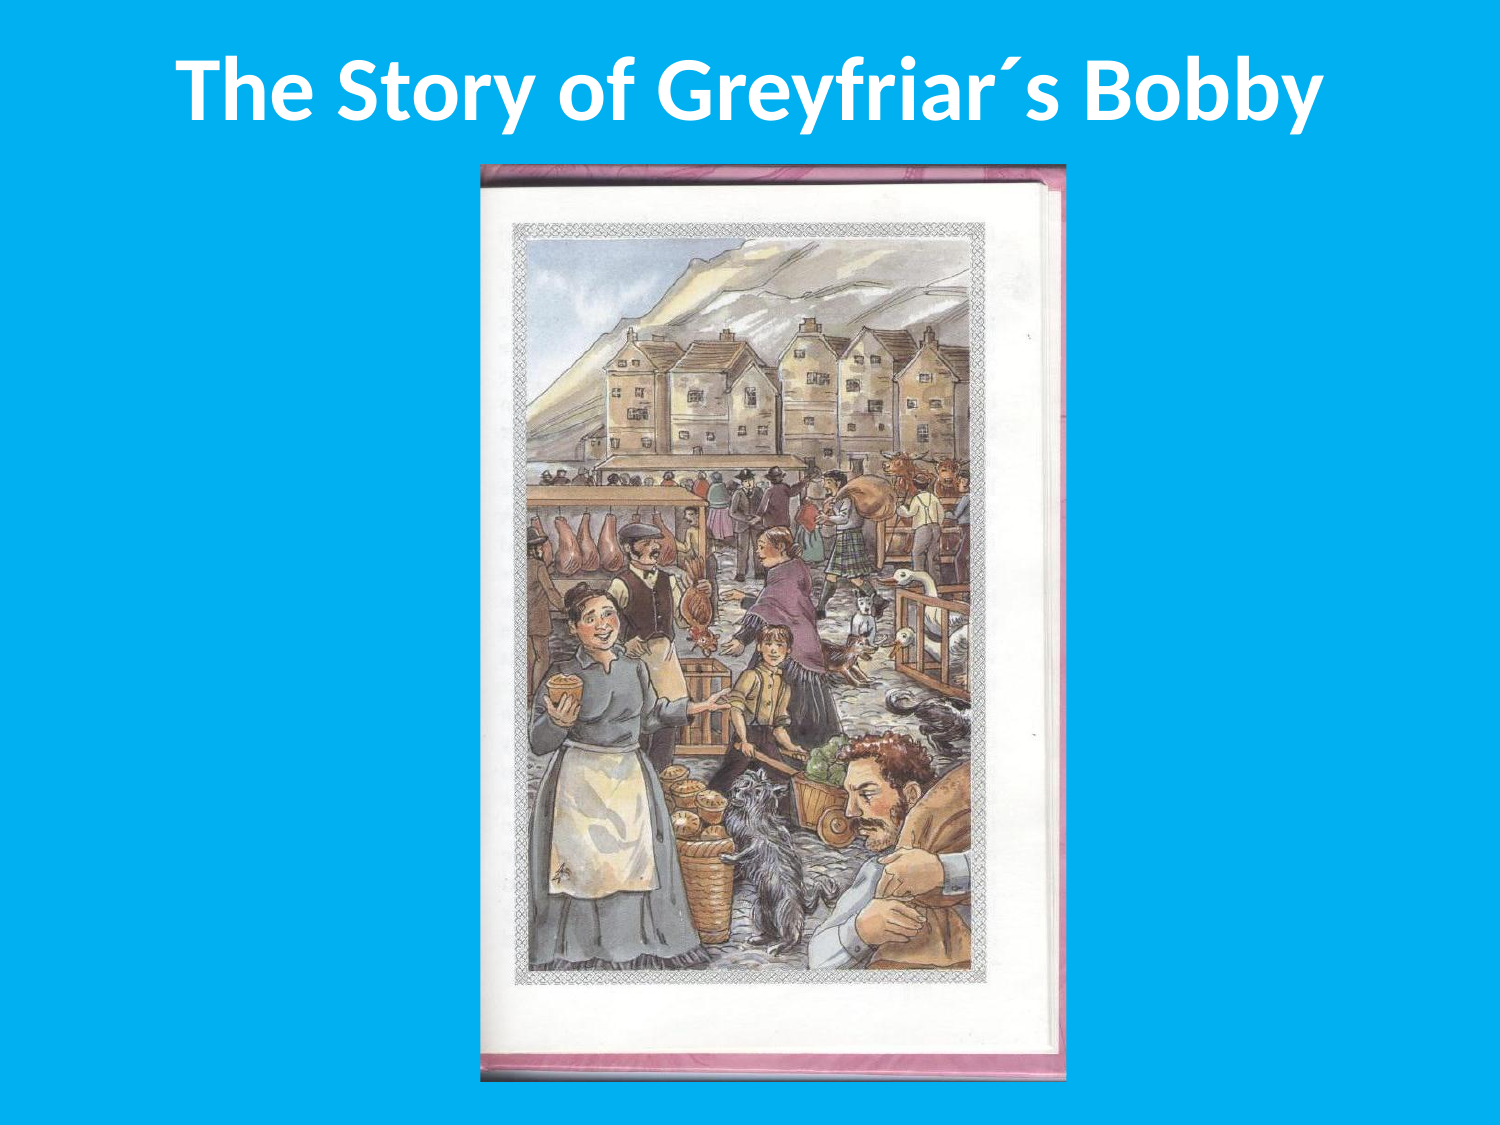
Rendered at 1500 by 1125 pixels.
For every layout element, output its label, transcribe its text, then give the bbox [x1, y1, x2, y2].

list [480, 163, 1067, 1082]
title The Story of Greyfriar´s Bobby [75, 45, 1425, 233]
